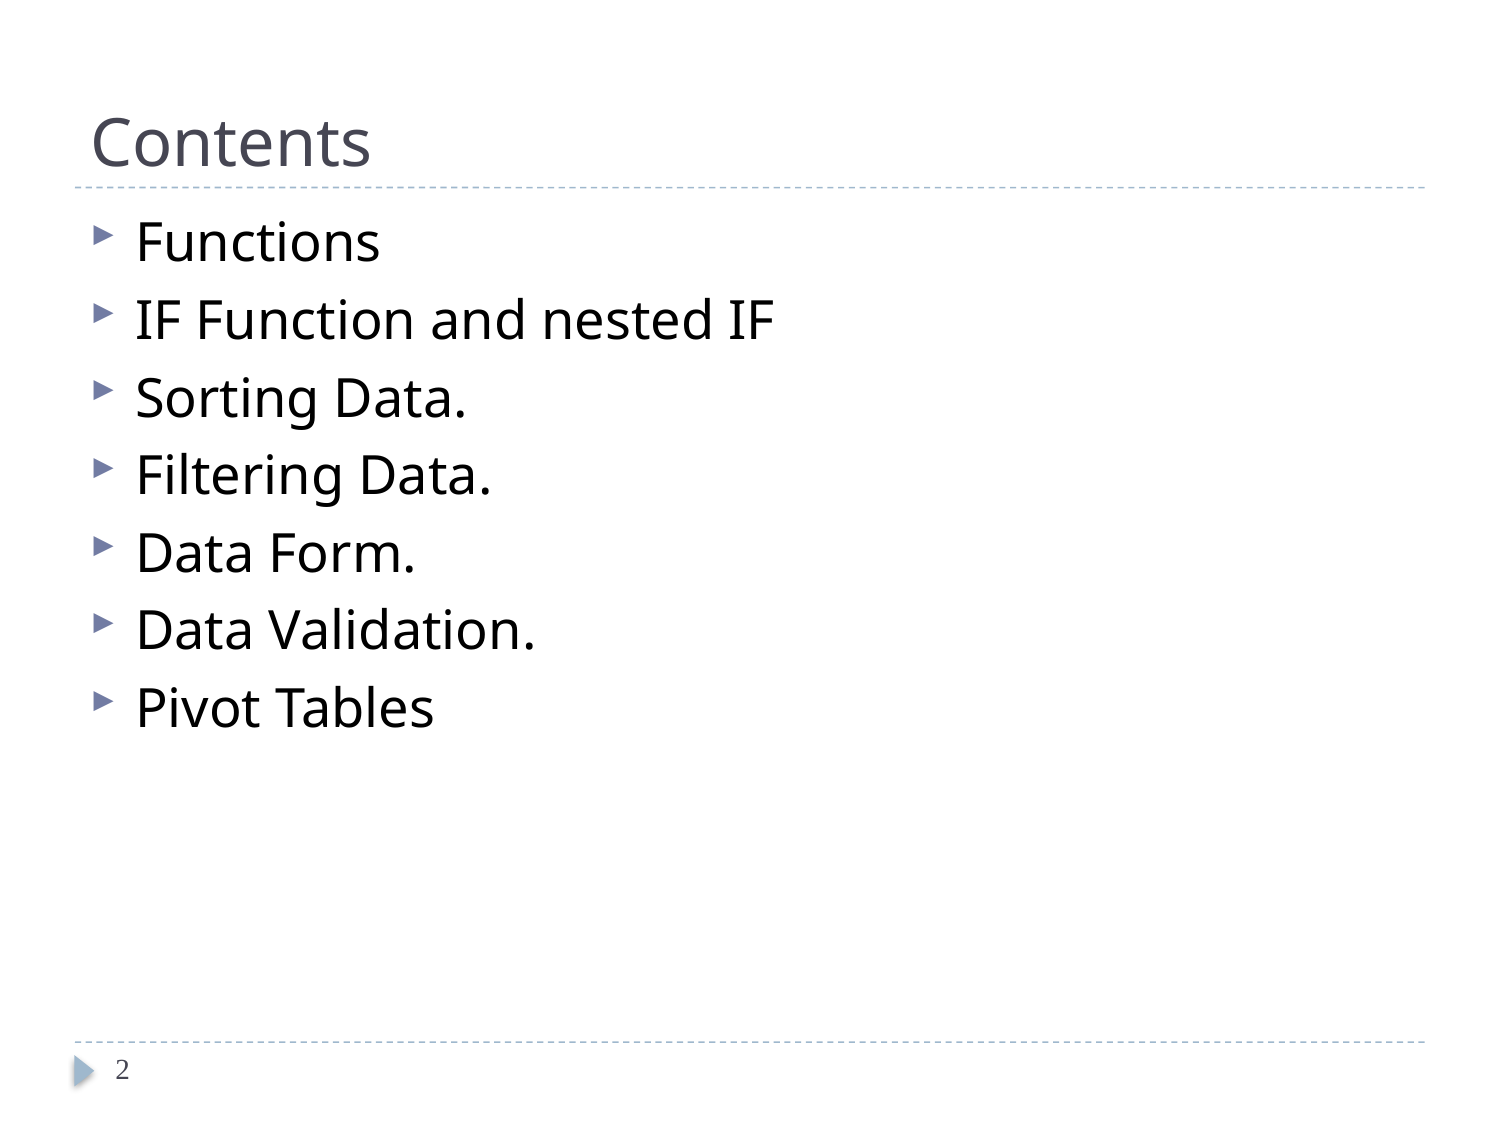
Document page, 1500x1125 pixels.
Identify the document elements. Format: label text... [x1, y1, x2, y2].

slide_number 2 [100, 1042, 426, 1103]
title Contents [74, 24, 1426, 188]
list Functions IF Function and nested IF Sorting Data. Filtering Data. Data Form. Data Validation. Pivot Tables [74, 199, 1426, 1011]
